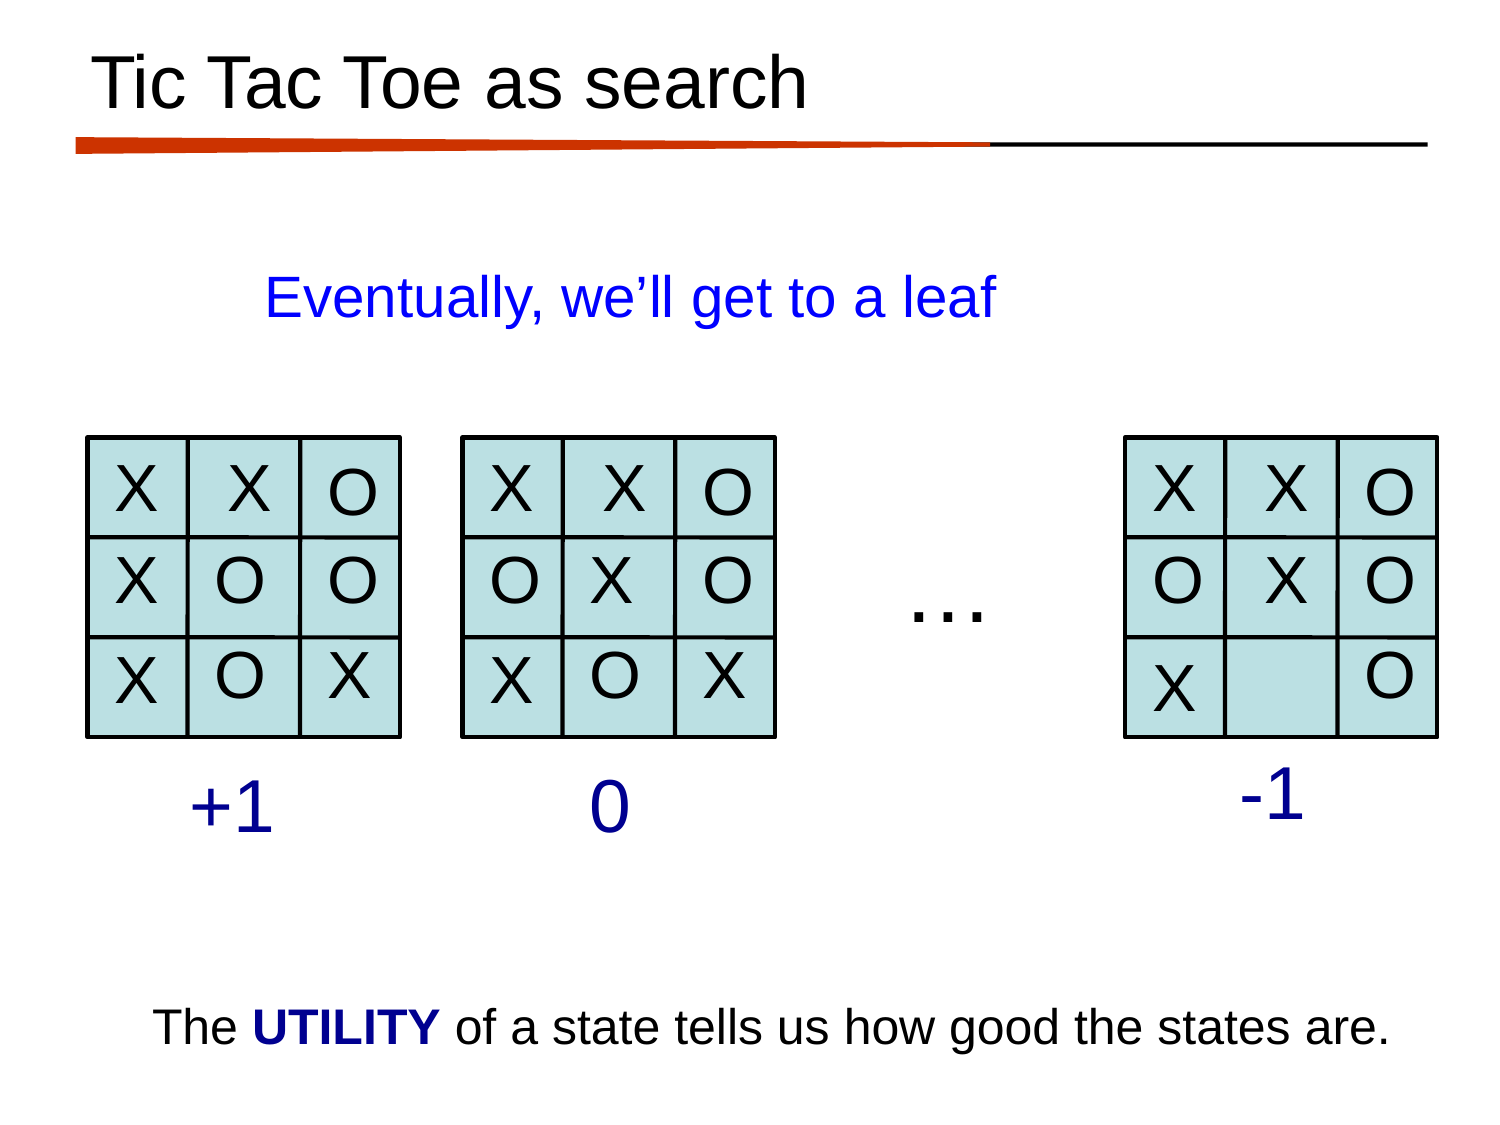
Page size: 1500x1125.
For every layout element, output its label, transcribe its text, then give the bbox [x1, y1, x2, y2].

text_box O [778, 441, 788, 529]
text_box Eventually, we’ll get to a leaf [249, 251, 1225, 337]
text_box O [1441, 529, 1450, 624]
text_box O [779, 529, 788, 624]
text_box -1 [1224, 737, 1500, 843]
text_box 0 [575, 749, 700, 855]
text_box O [404, 529, 413, 624]
text_box O [1440, 441, 1450, 529]
text_box X [404, 624, 413, 720]
text_box +1 [174, 749, 463, 855]
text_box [1124, 437, 1438, 738]
text_box The UTILITY of a state tells us how good the states are. [137, 987, 1413, 1063]
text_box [462, 437, 776, 738]
text_box X [779, 624, 788, 720]
text_box O [403, 441, 413, 529]
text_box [87, 437, 401, 738]
text_box … [887, 523, 1119, 649]
title Tic Tac Toe as search [74, 24, 1426, 133]
text_box O [1441, 624, 1450, 720]
